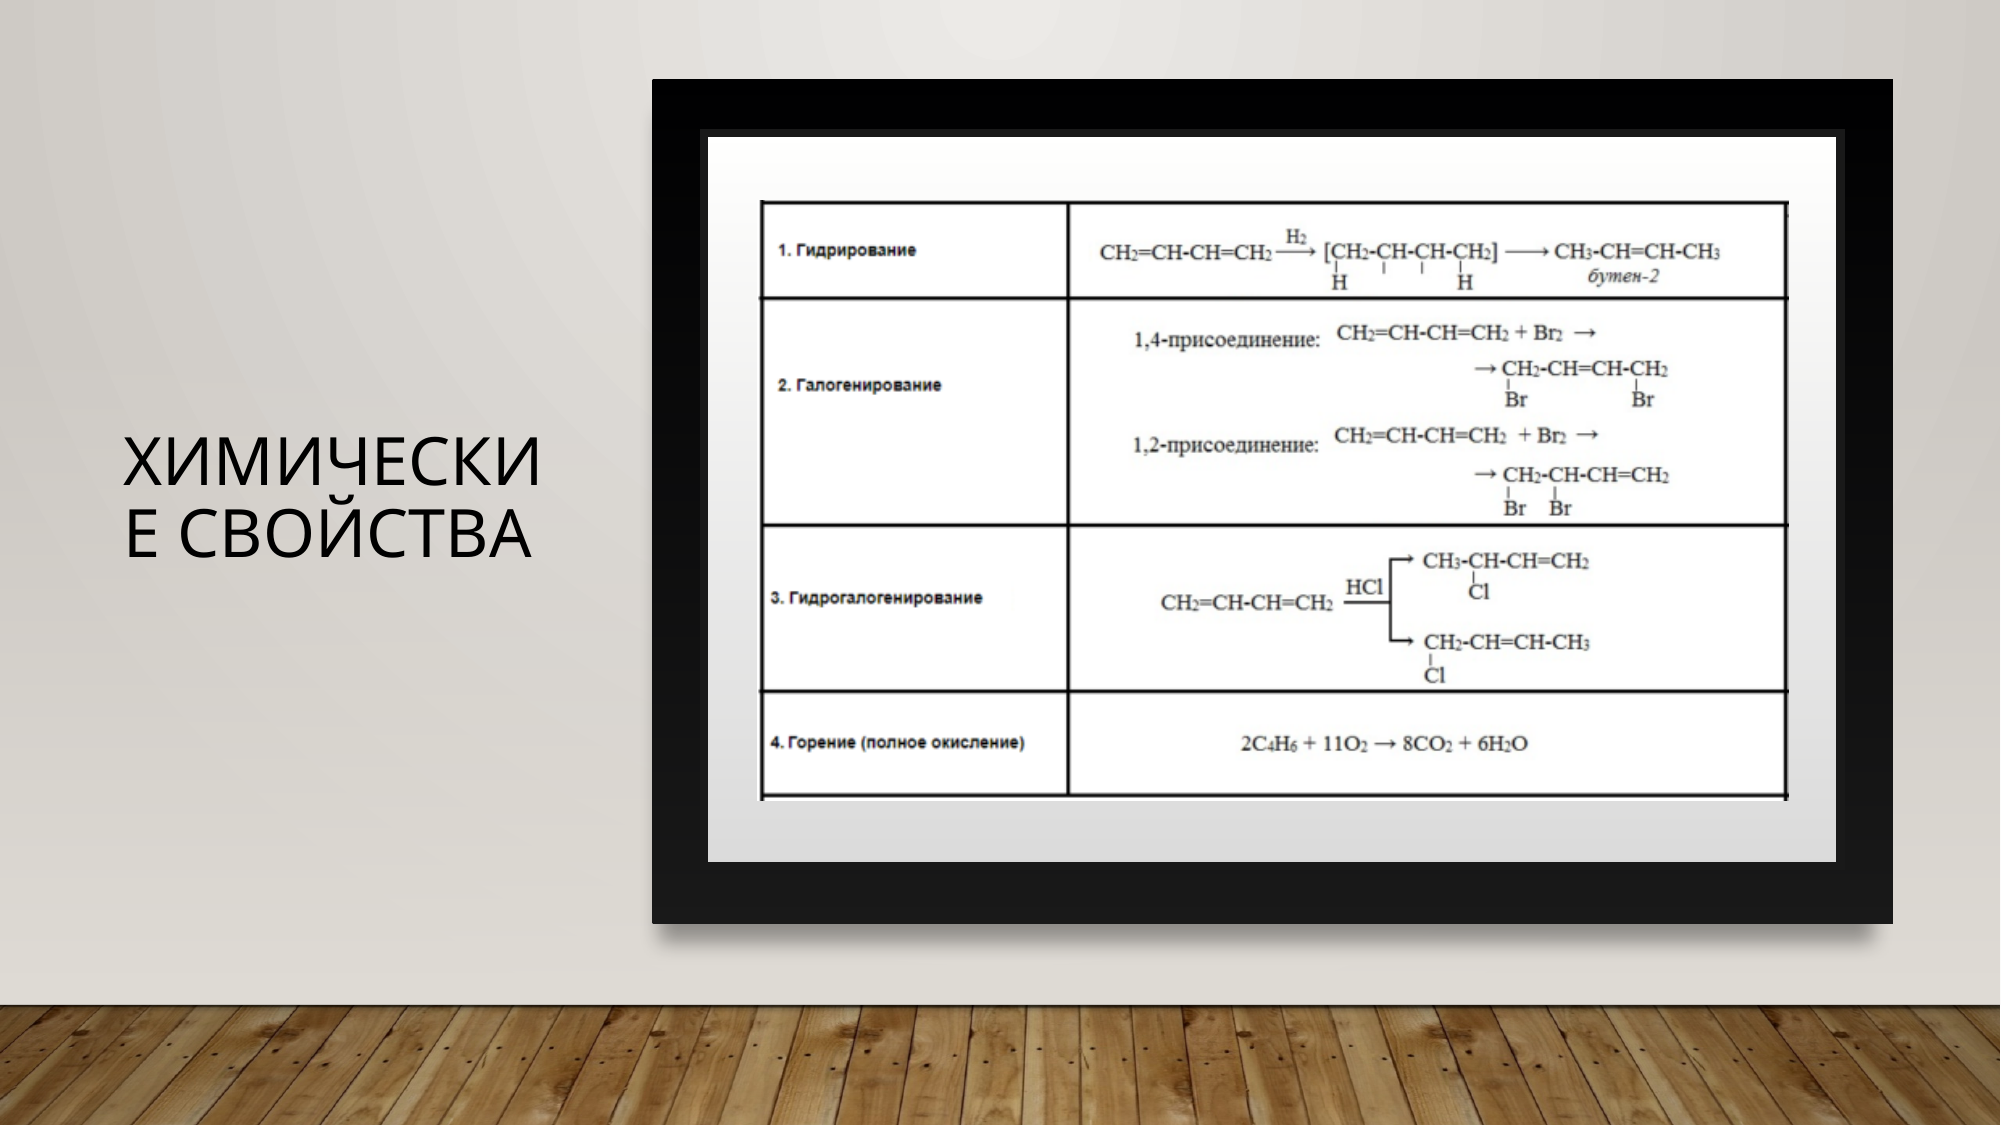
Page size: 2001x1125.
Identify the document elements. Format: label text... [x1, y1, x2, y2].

title Химические свойства [108, 241, 572, 758]
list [757, 199, 1789, 801]
picture [0, 1006, 2000, 1125]
text_box [0, 0, 2000, 330]
text_box [0, 330, 2000, 1004]
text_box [652, 78, 1894, 924]
